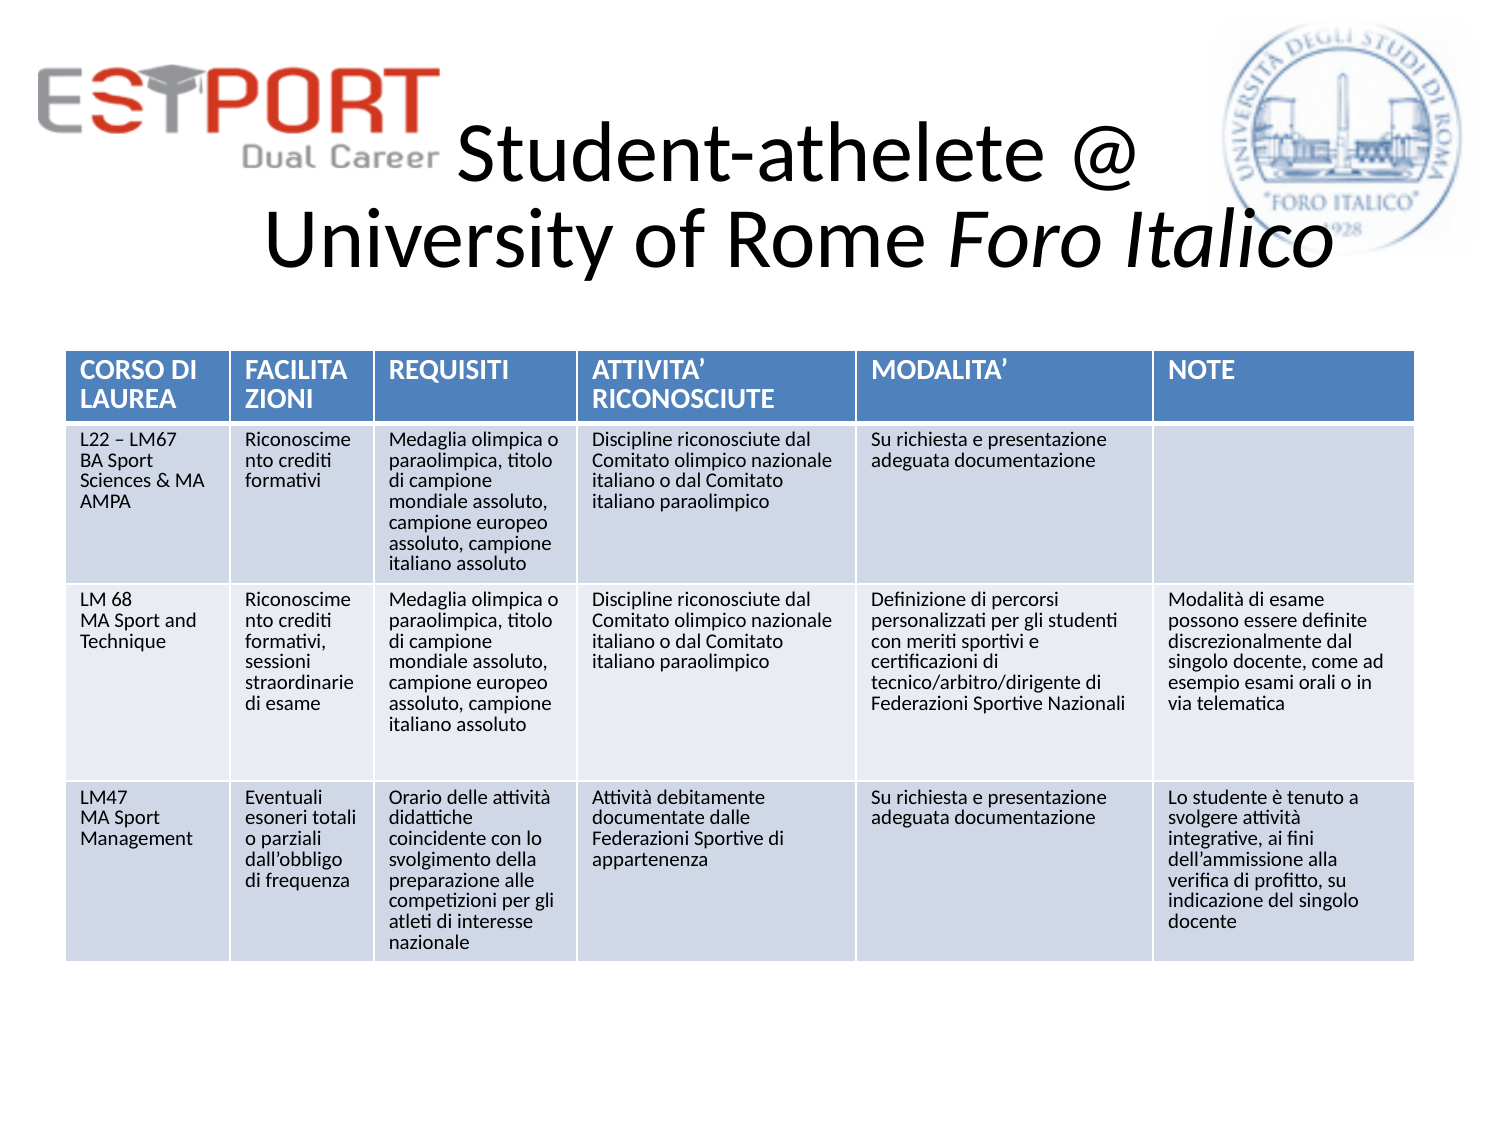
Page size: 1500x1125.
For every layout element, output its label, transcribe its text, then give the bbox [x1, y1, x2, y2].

table_header NOTE [1154, 351, 1414, 421]
table_header MODALITA’ [857, 351, 1152, 421]
picture [1211, 16, 1476, 259]
table_cell Attività debitamente documentate dalle Federazioni Sportive di appartenenza [578, 782, 855, 961]
table_cell Medaglia olimpica o paraolimpica, titolo di campione mondiale assoluto, campione europeo assoluto, campione italiano assoluto [375, 426, 576, 583]
table_cell Orario delle attività didattiche coincidente con lo svolgimento della preparazione alle competizioni per gli atleti di interesse nazionale [375, 782, 576, 961]
table_cell [1154, 426, 1414, 583]
table_cell Modalità di esame possono essere definite discrezionalmente dal singolo docente, come ad esempio esami orali o in via telematica [1154, 585, 1414, 780]
table_header FACILITAZIONI [231, 351, 373, 421]
table_cell Riconoscimento crediti formativi, sessioni straordinarie di esame [231, 585, 373, 780]
picture [37, 19, 445, 200]
table_cell Su richiesta e presentazione adeguata documentazione [857, 782, 1152, 961]
table_cell Definizione di percorsi personalizzati per gli studenti con meriti sportivi e certificazioni di tecnico/arbitro/dirigente di Federazioni Sportive Nazionali [857, 585, 1152, 780]
table_cell L22 – LM67 BA Sport Sciences & MA AMPA [66, 426, 229, 583]
table_cell LM47 MA Sport Management [66, 782, 229, 961]
table_cell Discipline riconosciute dal Comitato olimpico nazionale italiano o dal Comitato italiano paraolimpico [578, 426, 855, 583]
table_cell Medaglia olimpica o paraolimpica, titolo di campione mondiale assoluto, campione europeo assoluto, campione italiano assoluto [375, 585, 576, 780]
table_header CORSO DI LAUREA [66, 351, 229, 421]
table_header ATTIVITA’ RICONOSCIUTE [578, 351, 855, 421]
text_box Student-athelete @ University of Rome Foro Italico [125, 109, 1476, 297]
table_cell Riconoscimento crediti formativi [231, 426, 373, 583]
table_cell Eventuali esoneri totali o parziali dall’obbligo di frequenza [231, 782, 373, 961]
table_cell Discipline riconosciute dal Comitato olimpico nazionale italiano o dal Comitato italiano paraolimpico [578, 585, 855, 780]
table_cell LM 68 MA Sport and Technique [66, 585, 229, 780]
table_cell Lo studente è tenuto a svolgere attività integrative, ai fini dell’ammissione alla verifica di profitto, su indicazione del singolo docente [1154, 782, 1414, 961]
table_header REQUISITI [375, 351, 576, 421]
table_cell Su richiesta e presentazione adeguata documentazione [857, 426, 1152, 583]
